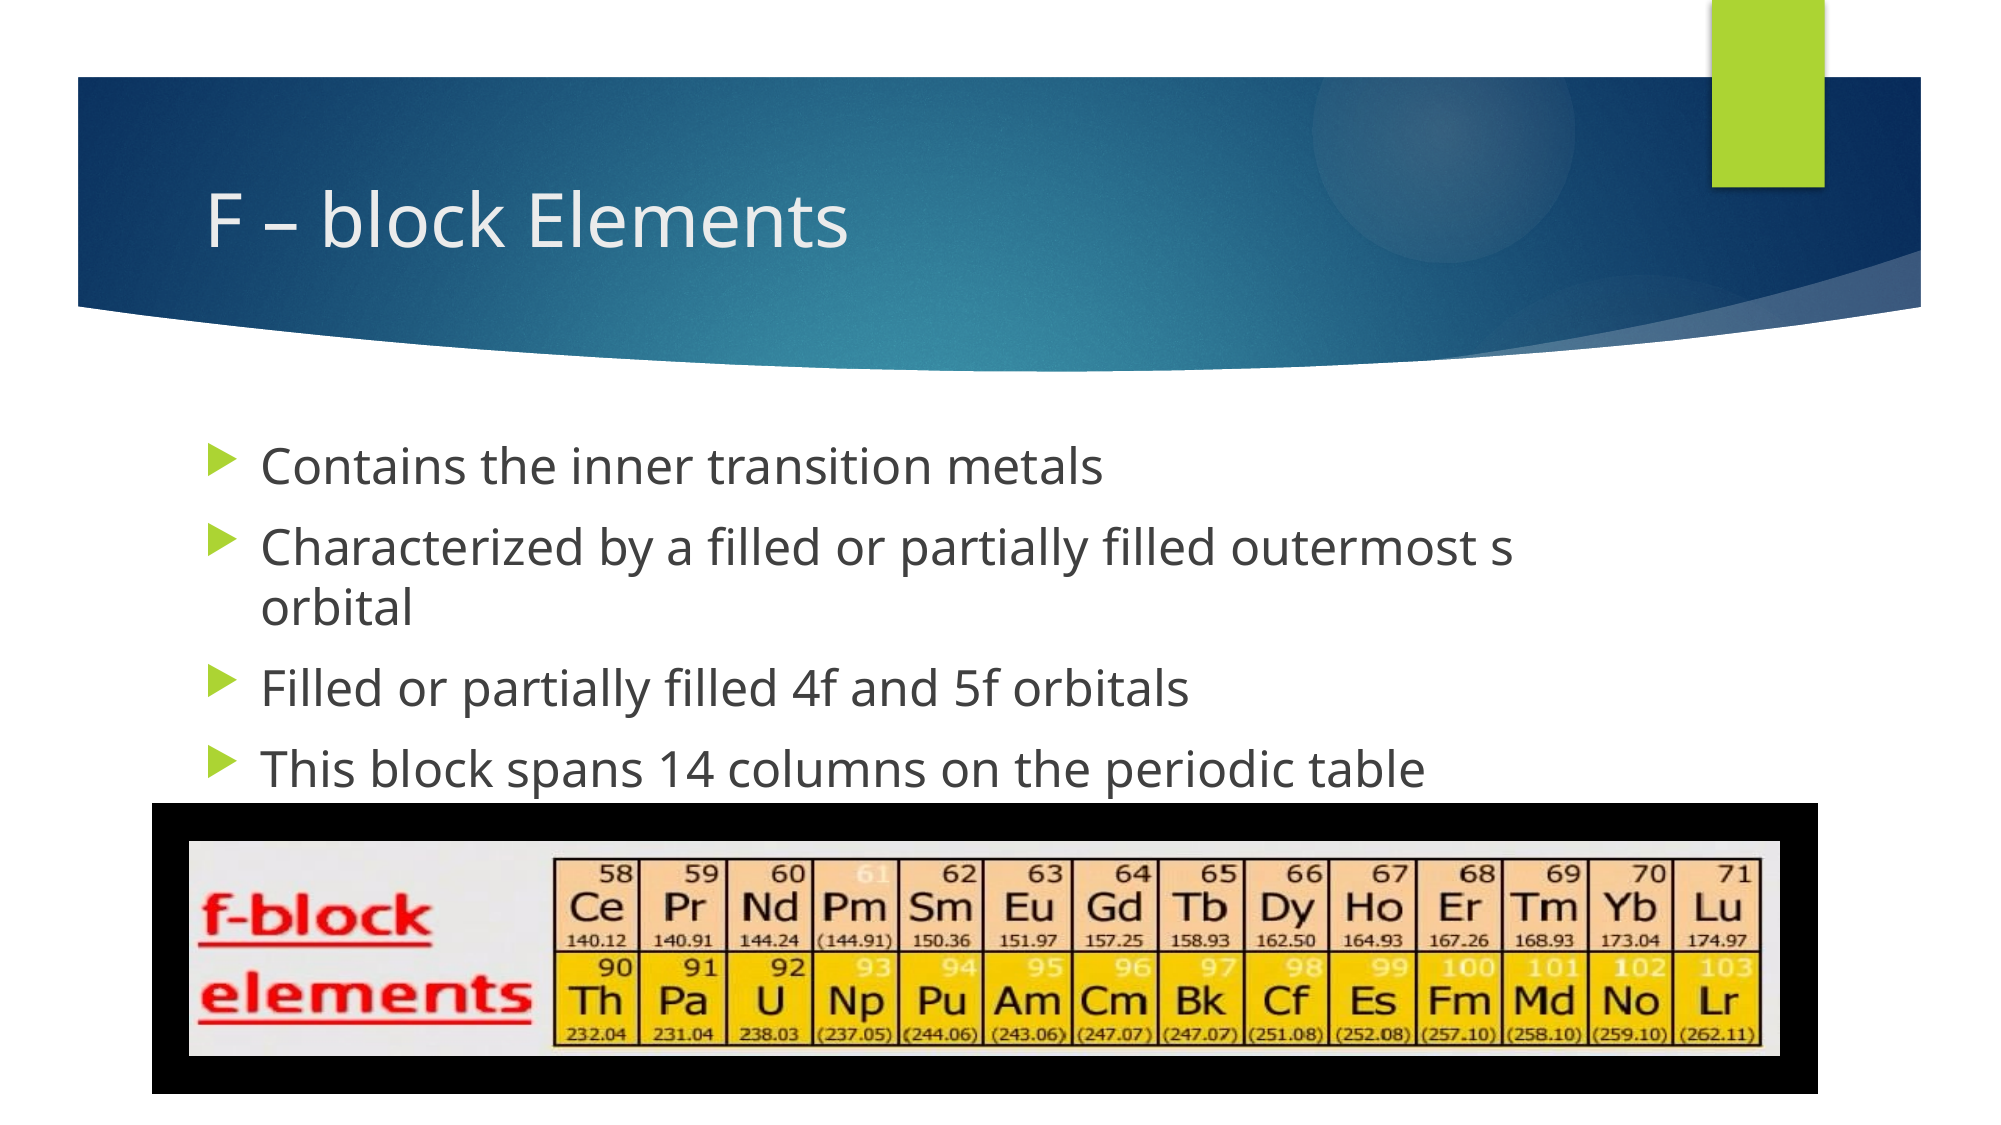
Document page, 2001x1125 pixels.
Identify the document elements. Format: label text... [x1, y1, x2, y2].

list Contains the inner transition metals Characterized by a filled or partially filled outermost s orbital Filled or partially filled 4f and 5f orbitals This block spans 14 columns on the periodic table [189, 427, 1627, 803]
picture [189, 840, 1781, 1057]
title F – block Elements [189, 159, 1627, 276]
